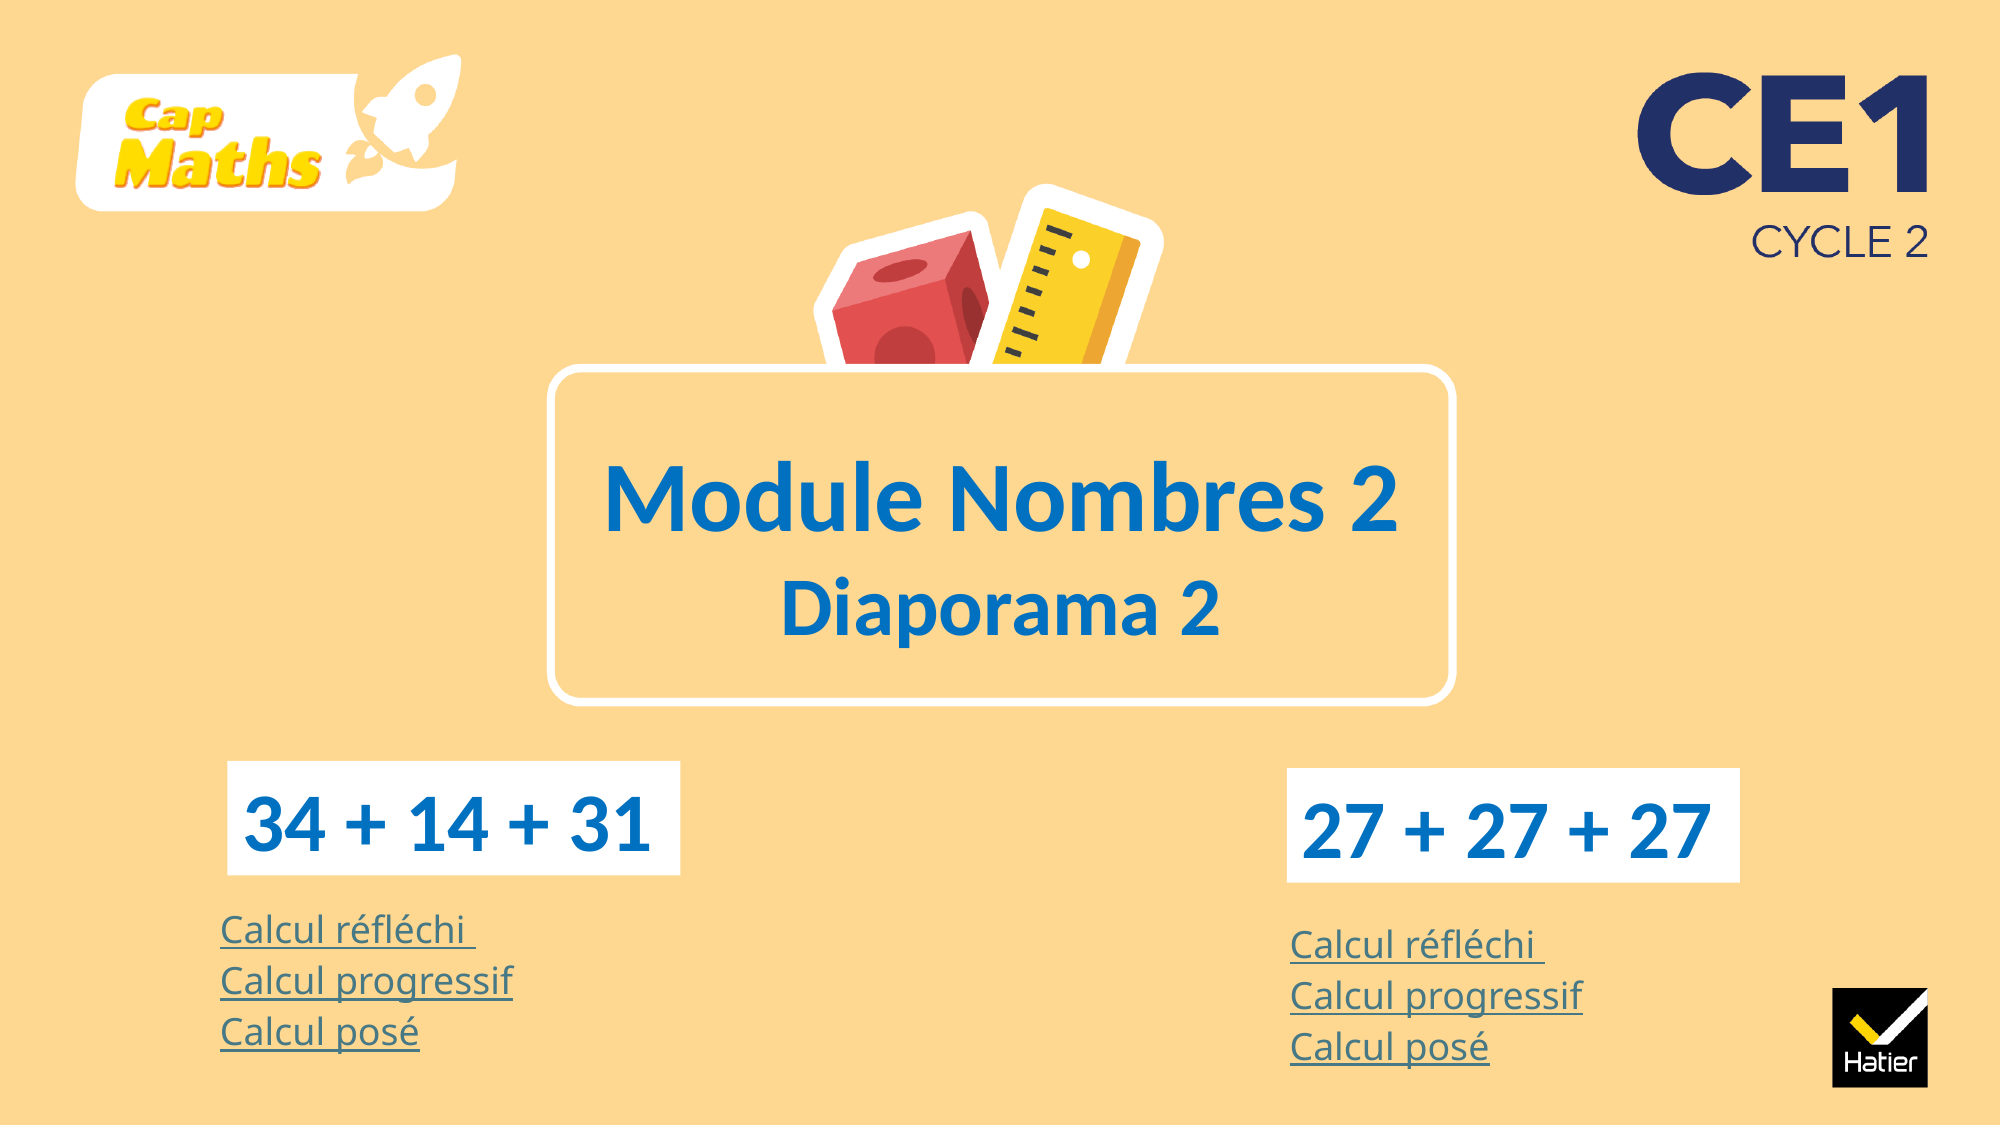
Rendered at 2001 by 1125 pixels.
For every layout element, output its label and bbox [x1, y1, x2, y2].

list [0, 0, 2000, 1125]
